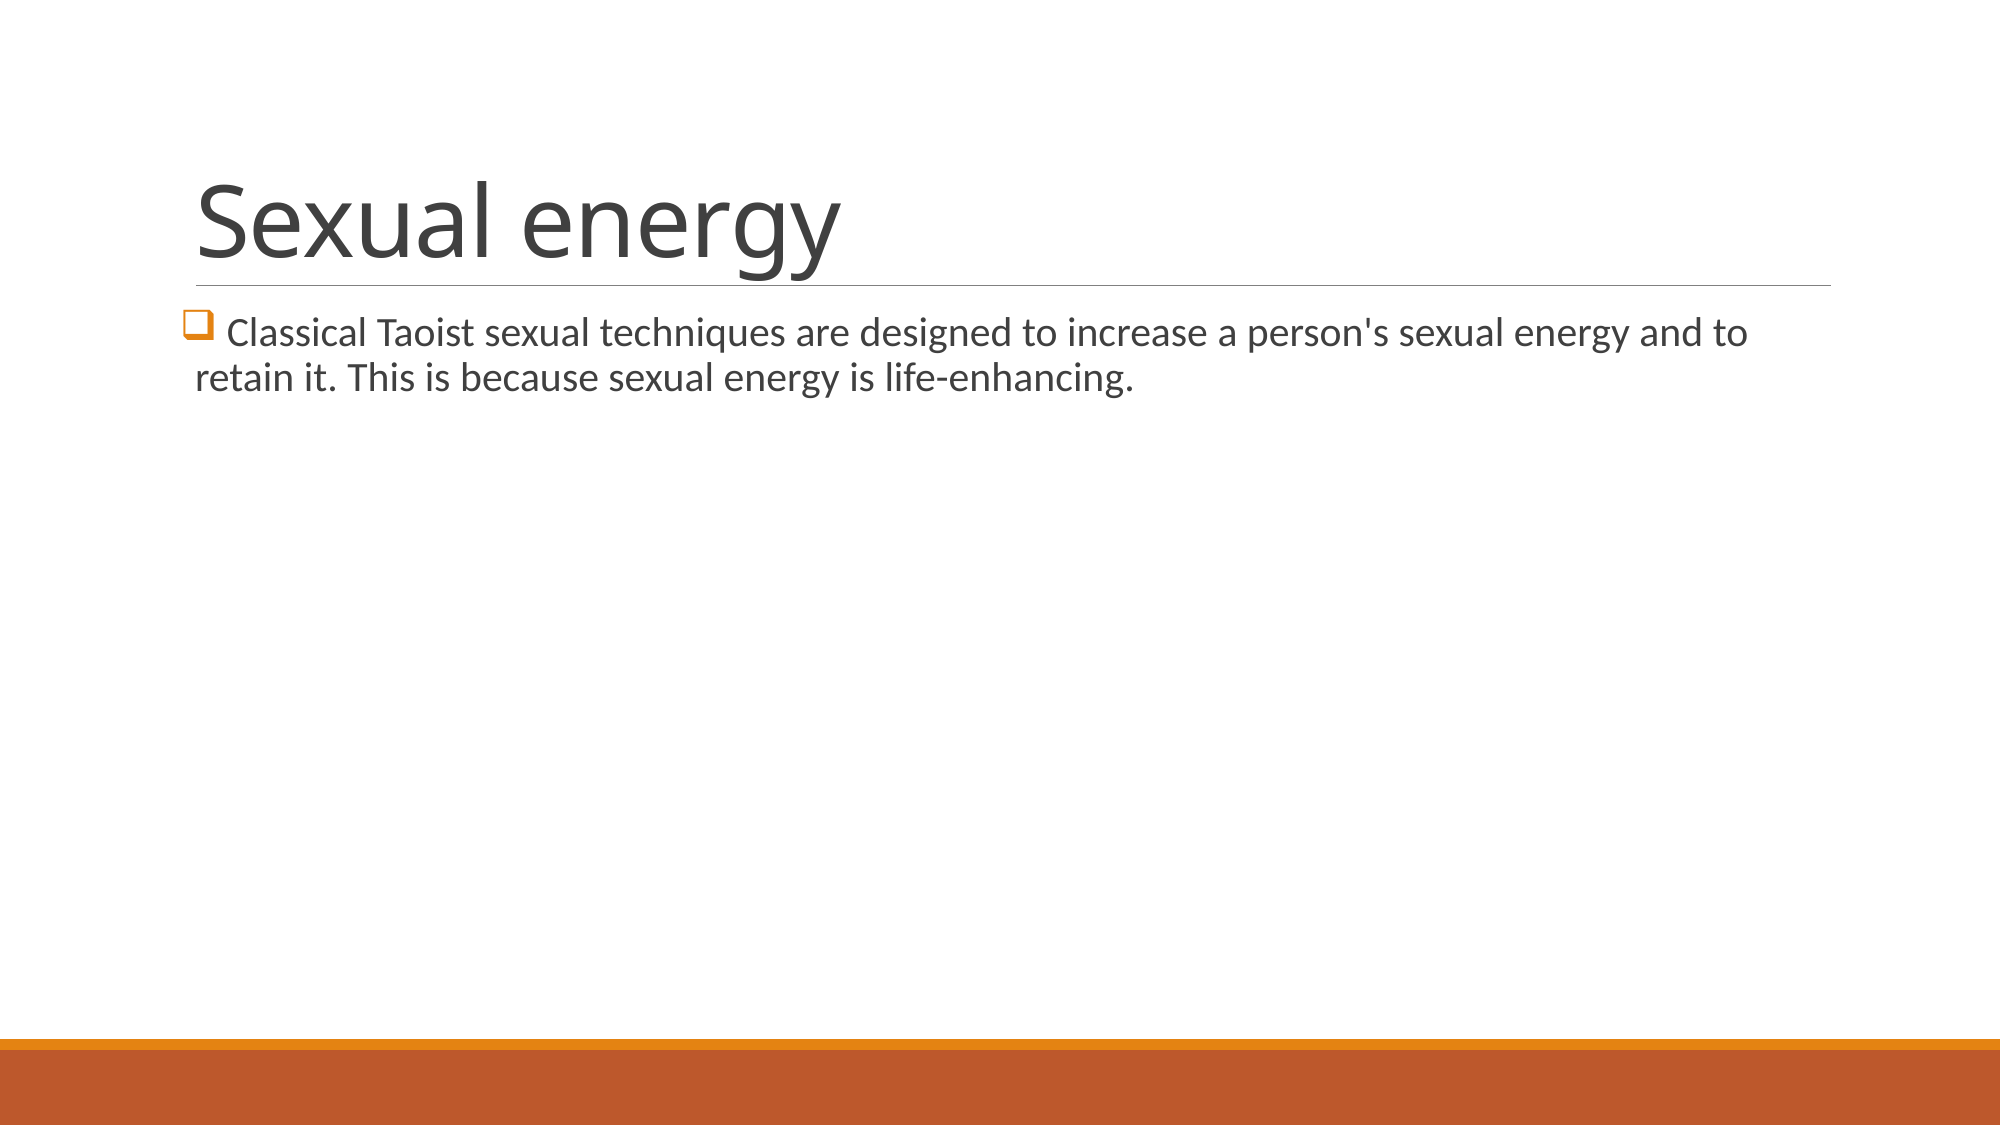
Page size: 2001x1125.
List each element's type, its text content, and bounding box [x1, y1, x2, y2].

list Classical Taoist sexual techniques are designed to increase a person's sexual energy and to retain it. This is because sexual energy is life-enhancing. [180, 302, 1830, 963]
title Sexual energy [180, 47, 1830, 285]
